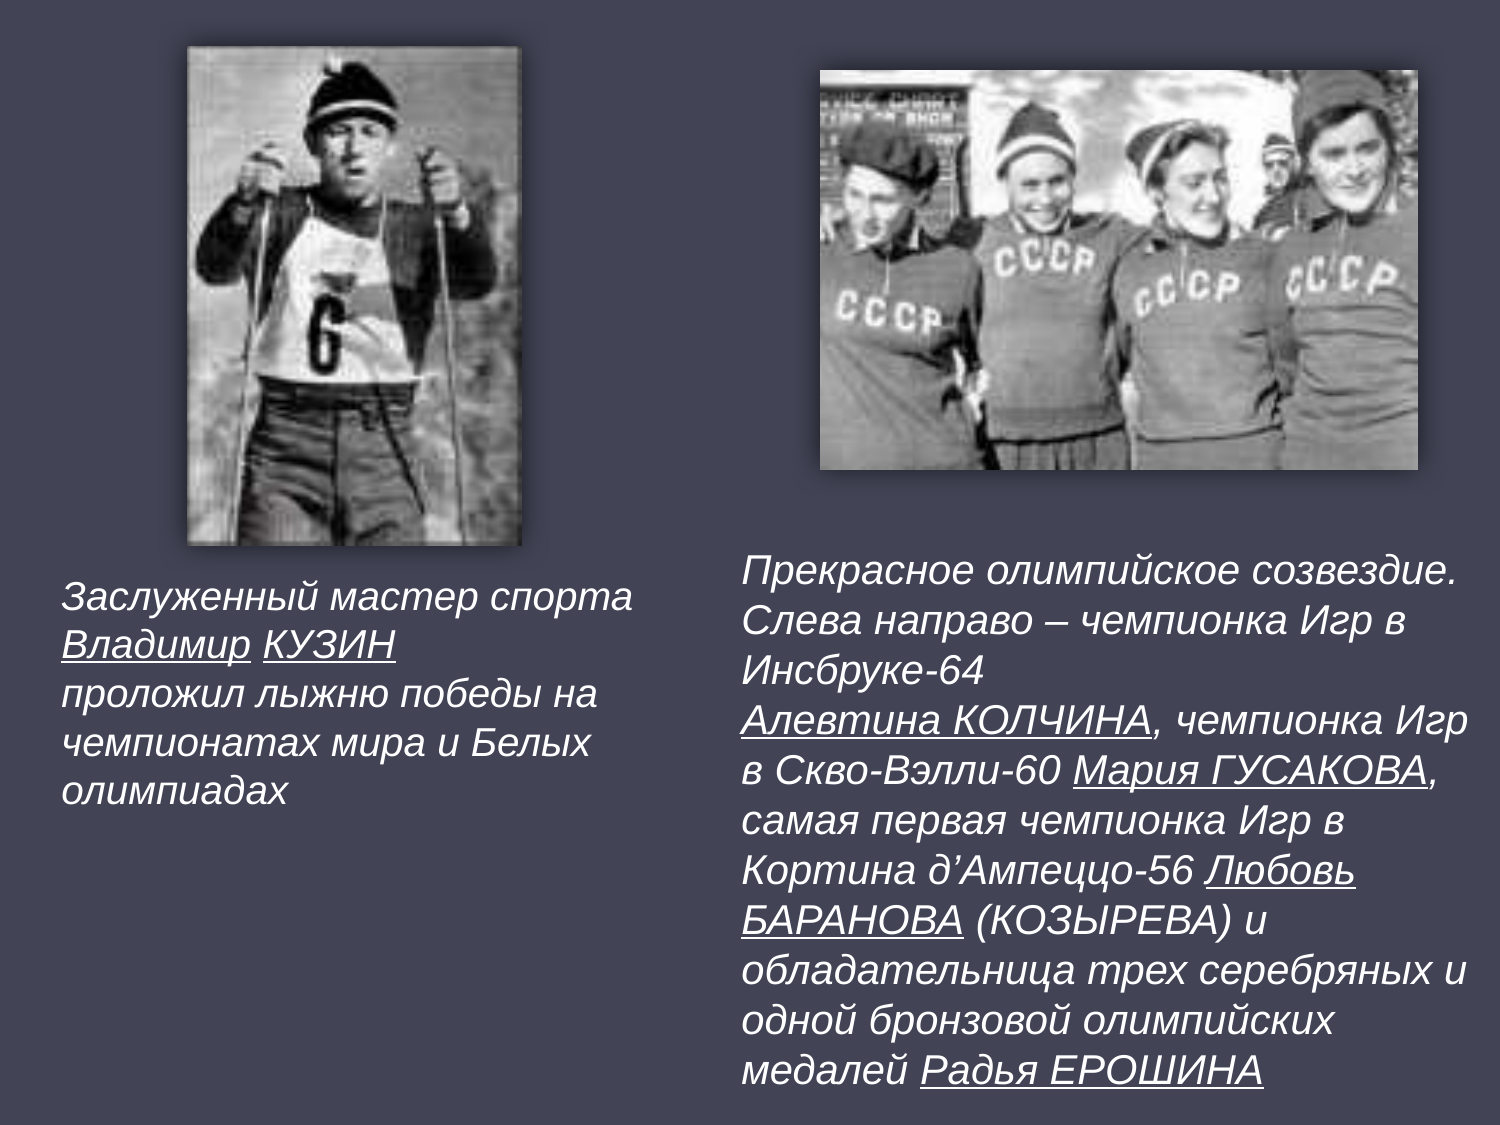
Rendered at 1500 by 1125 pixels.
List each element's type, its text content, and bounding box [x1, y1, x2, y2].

list Заслуженный мастер спорта Владимир КУЗИН проложил лыжню победы на чемпионатах мира и Белых олимпиадах [35, 562, 726, 821]
picture [187, 46, 522, 546]
text_box Прекрасное олимпийское созвездие. Слева направо – чемпионка Игр в Инсбруке-64 Алевтина КОЛЧИНА, чемпионка Игр в Скво-Вэлли-60 Мария ГУСАКОВА, самая первая чемпионка Игр в Кортина д’Ампеццо-56 Любовь БАРАНОВА (КОЗЫРЕВА) и обладательница трех серебряных и одной бронзовой олимпийских медалей Радья ЕРОШИНА [726, 445, 1500, 1125]
picture [820, 70, 1419, 470]
